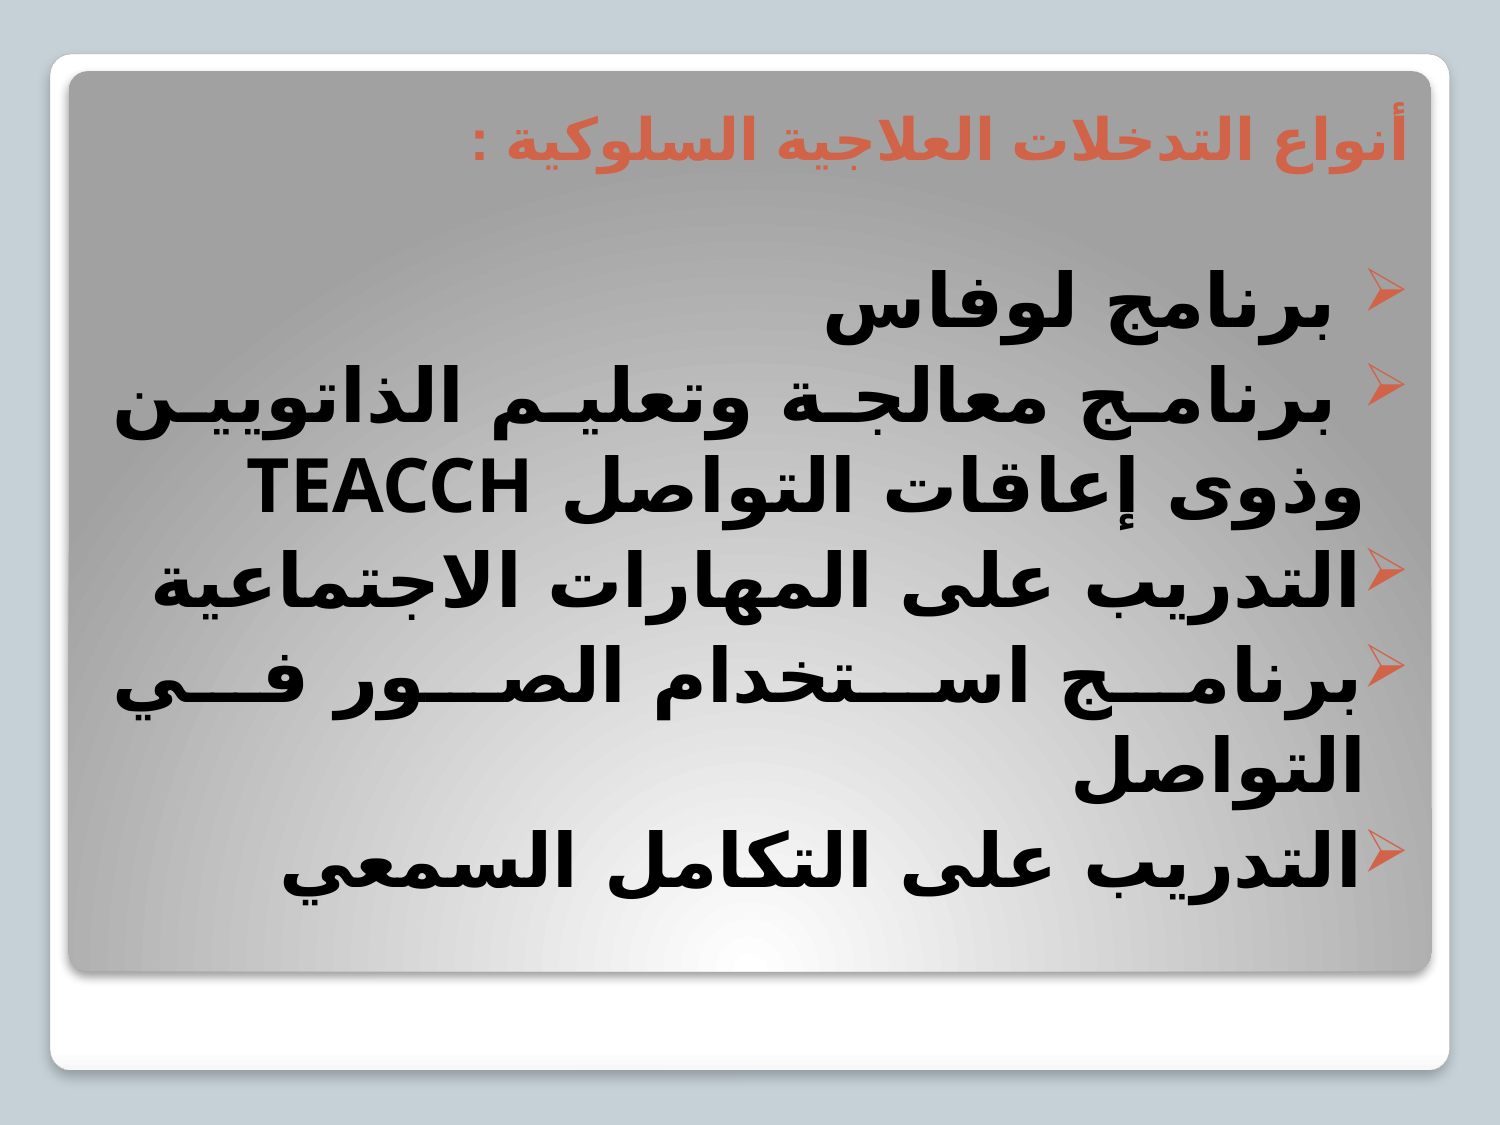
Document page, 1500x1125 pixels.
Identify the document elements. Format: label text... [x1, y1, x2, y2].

list أنواع التدخلات العلاجية السلوكية : برنامج لوفاس برنامج معالجة وتعليم الذاتويين وذوى إعاقات التواصل TEACCH التدريب على المهارات الاجتماعية برنامج استخدام الصور في التواصل التدريب على التكامل السمعي [82, 86, 1425, 1032]
